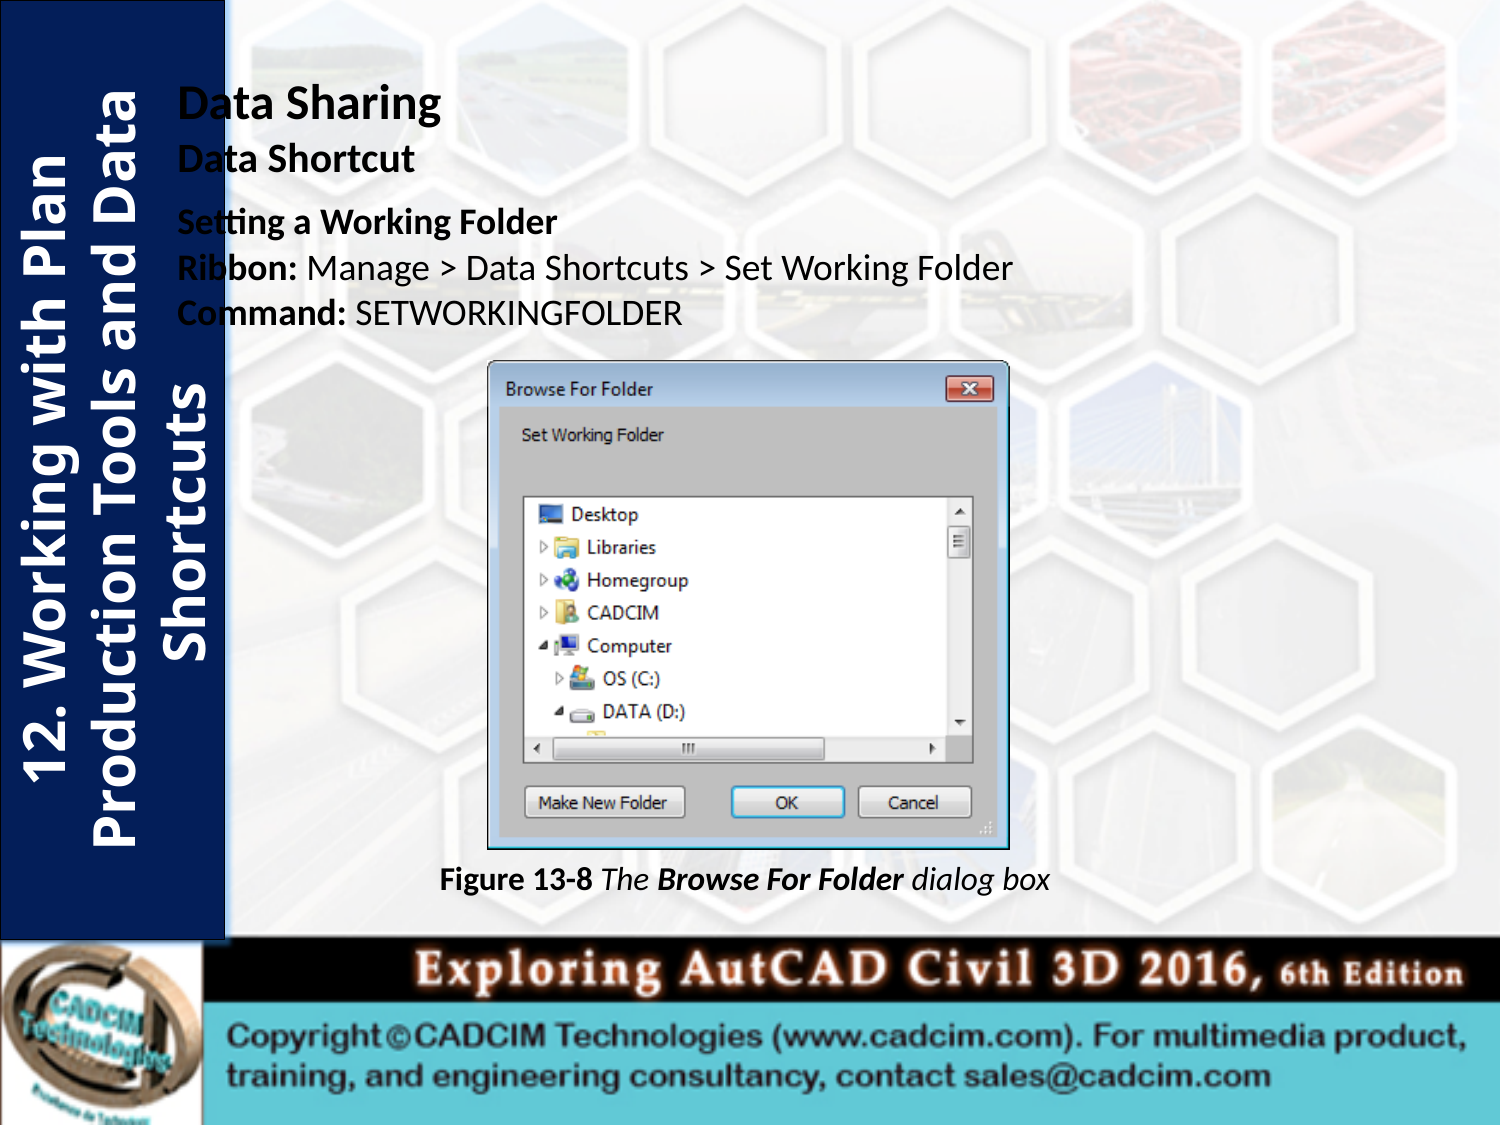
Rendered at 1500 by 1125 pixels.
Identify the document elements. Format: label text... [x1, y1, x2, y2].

text_box Figure 13-8 The Browse For Folder dialog box [424, 849, 1175, 905]
text_box Data Sharing [162, 62, 913, 123]
text_box Ribbon: Manage > Data Shortcuts > Set Working Folder Command: SETWORKINGFOLDER [162, 235, 1288, 341]
picture [0, 0, 1500, 1125]
text_box Data Shortcut [162, 123, 913, 188]
text_box Setting a Working Folder [162, 189, 913, 235]
